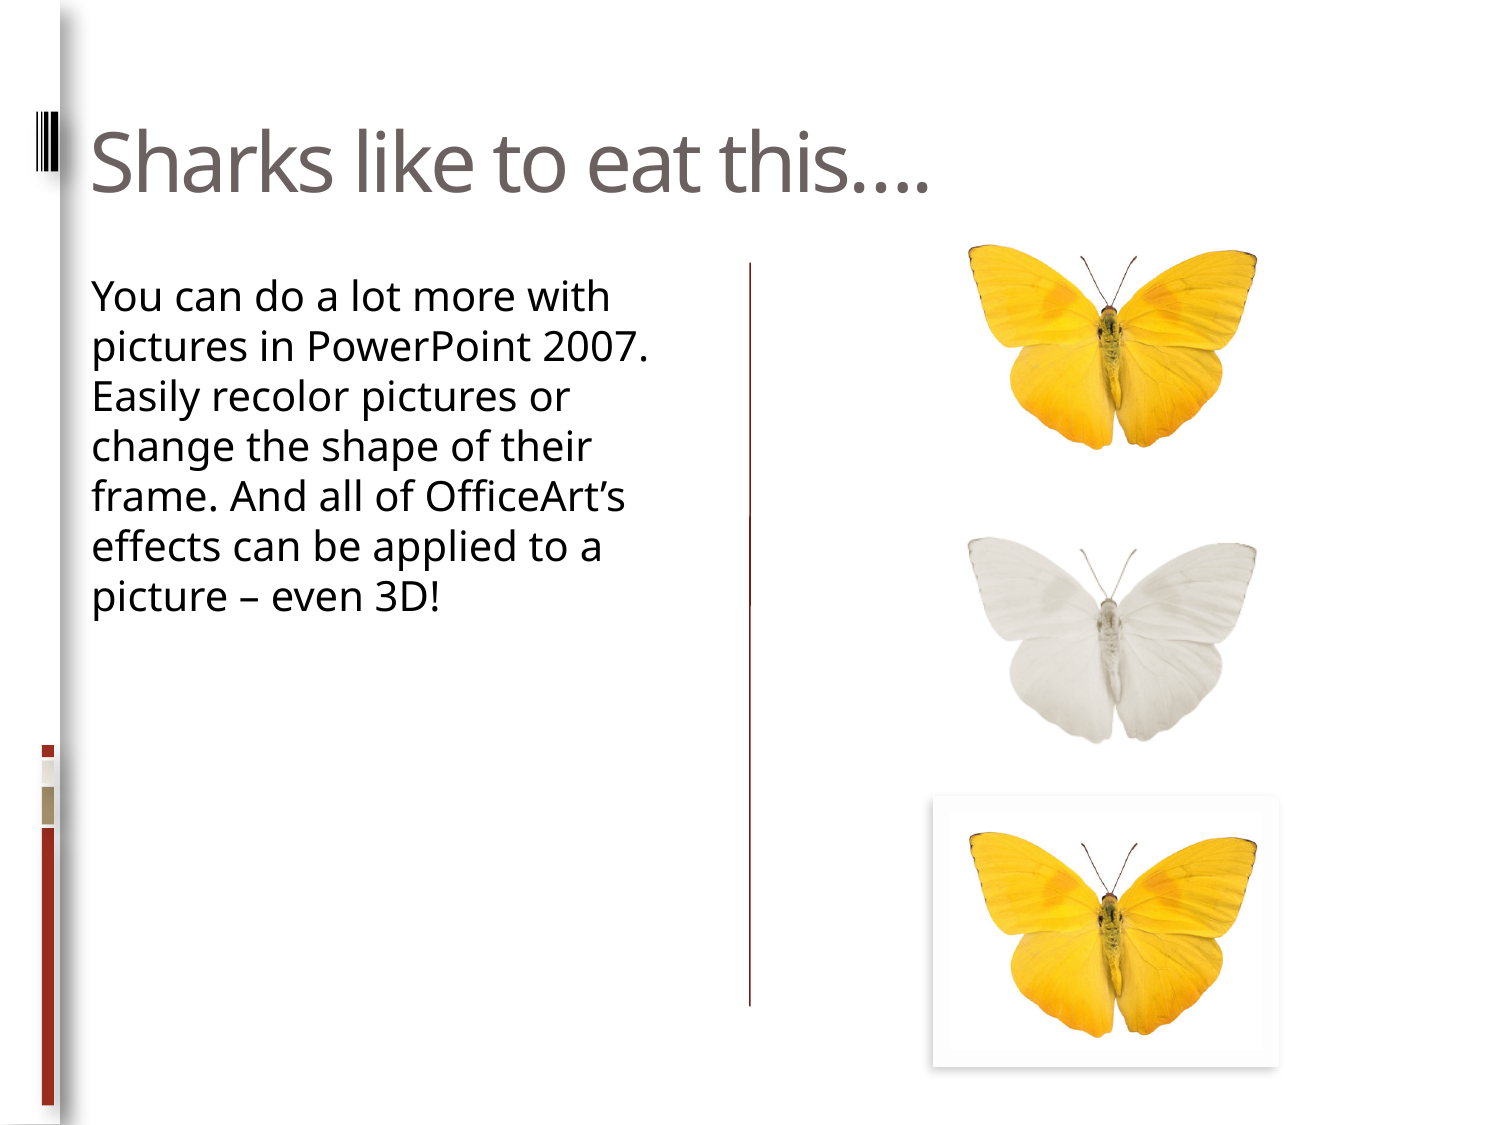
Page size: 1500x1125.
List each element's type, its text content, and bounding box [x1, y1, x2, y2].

picture [949, 812, 1263, 1051]
list You can do a lot more with pictures in PowerPoint 2007. Easily recolor pictures or change the shape of their frame. And all of OfficeArt’s effects can be applied to a picture – even 3D! [76, 262, 739, 1005]
title Sharks like to eat this…. [75, 84, 1425, 235]
picture [924, 518, 1288, 757]
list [924, 224, 1288, 463]
